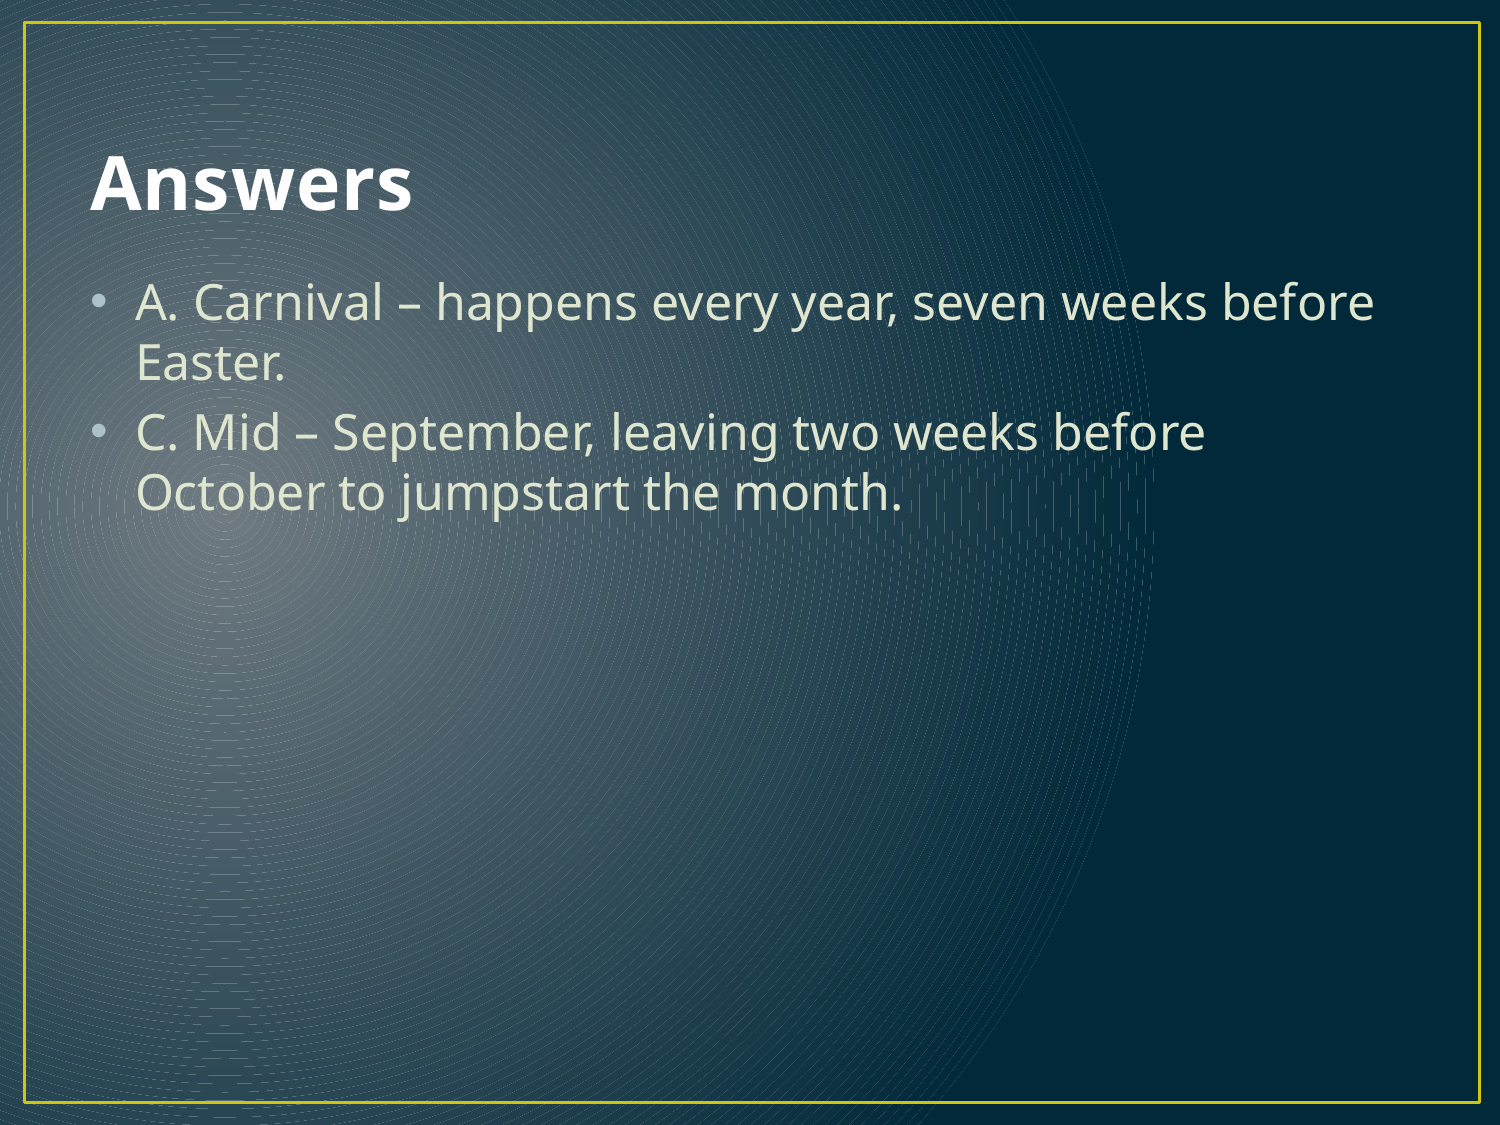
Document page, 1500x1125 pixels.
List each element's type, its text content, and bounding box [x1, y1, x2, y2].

title Answers [75, 45, 1425, 233]
list A. Carnival – happens every year, seven weeks before Easter. C. Mid – September, leaving two weeks before October to jumpstart the month. [75, 262, 1425, 1005]
